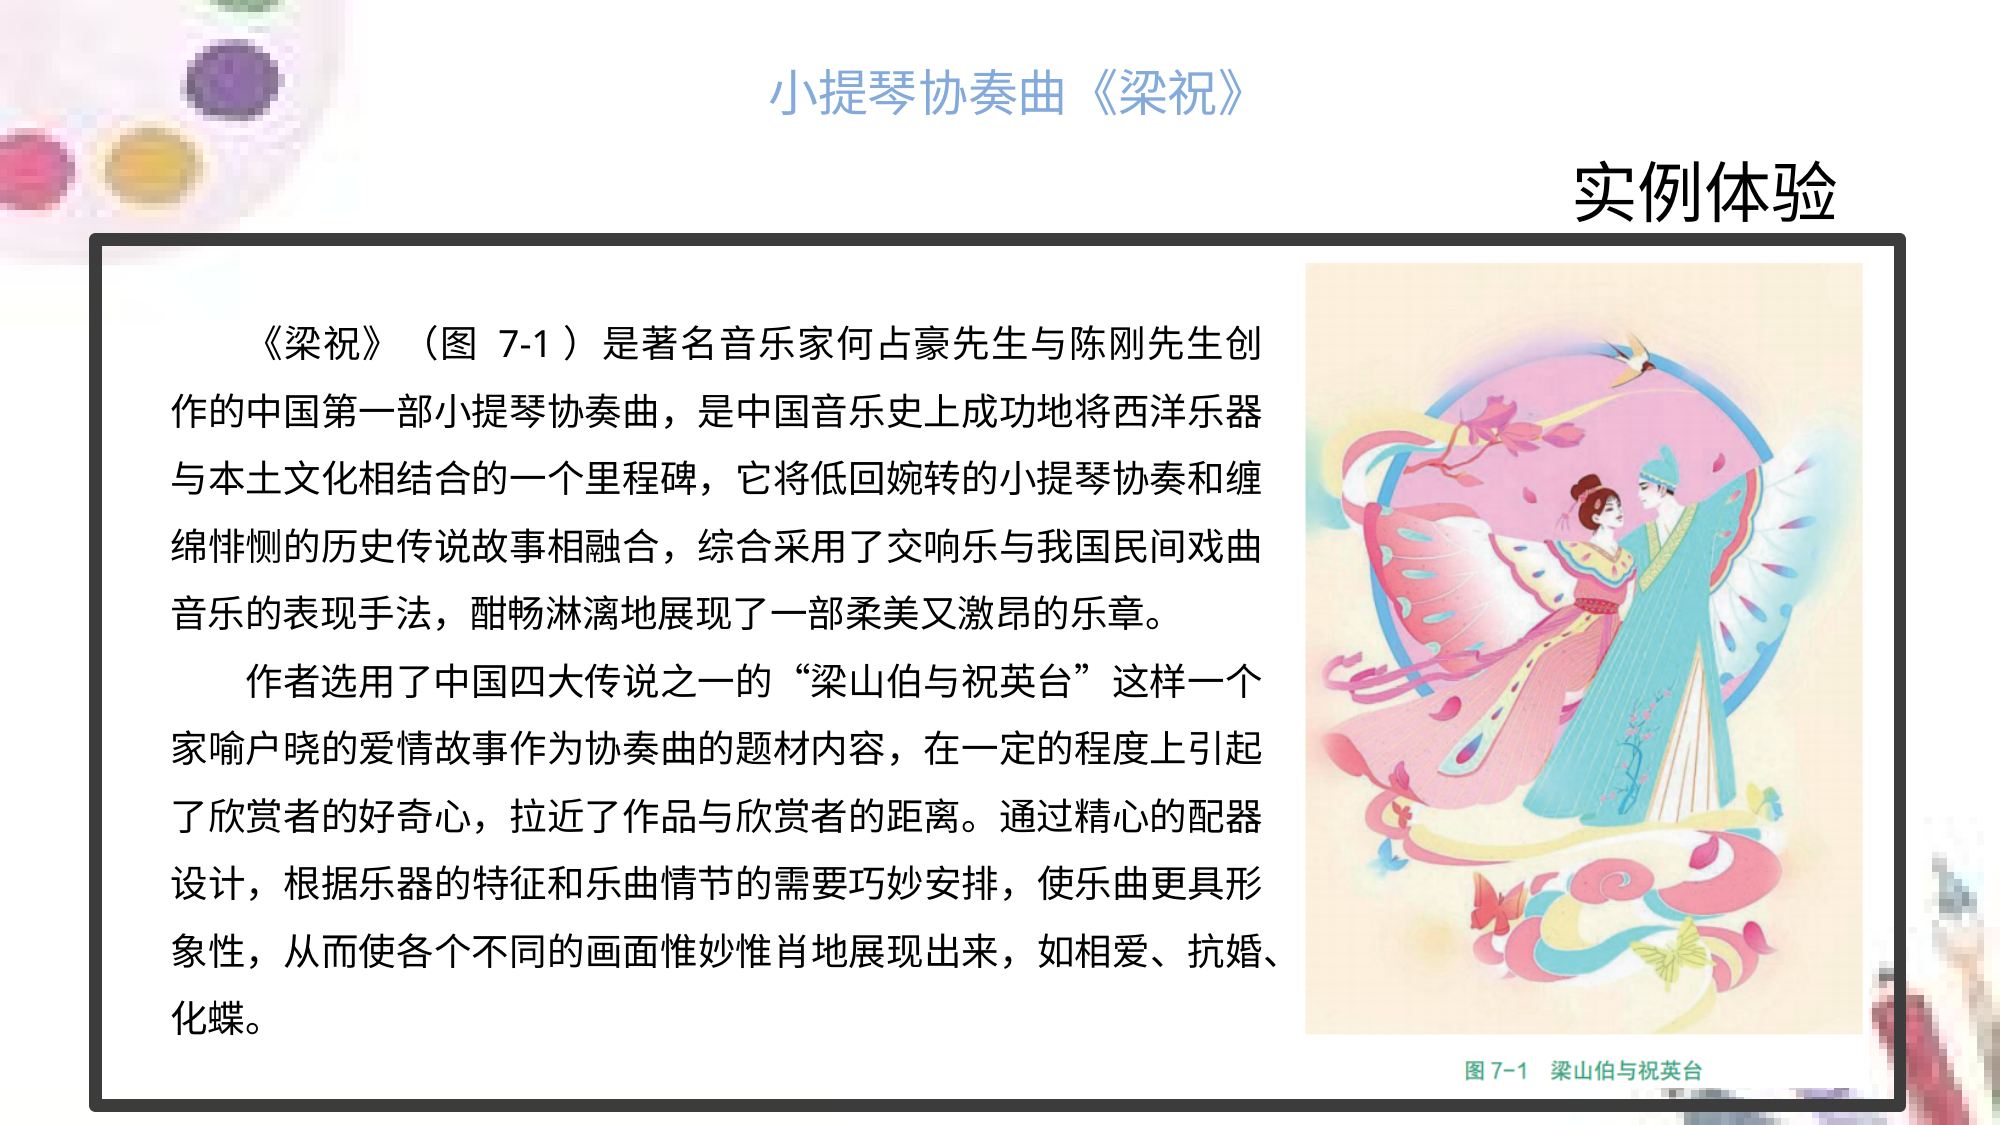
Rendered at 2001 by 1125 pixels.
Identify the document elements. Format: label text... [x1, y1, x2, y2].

text_box 《梁祝》（图 7-1）是著名音乐家何占豪先生与陈刚先生创作的中国第一部小提琴协奏曲，是中国音乐史上成功地将西洋乐器与本土文化相结合的一个里程碑，它将低回婉转的小提琴协奏和缠绵悱恻的历史传说故事相融合，综合采用了交响乐与我国民间戏曲音乐的表现手法，酣畅淋漓地展现了一部柔美又激昂的乐章。 作者选用了中国四大传说之一的“梁山伯与祝英台”这样一个家喻户晓的爱情故事作为协奏曲的题材内容，在一定的程度上引起了欣赏者的好奇心，拉近了作品与欣赏者的距离。通过精心的配器设计，根据乐器的特征和乐曲情节的需要巧妙安排，使乐曲更具形象性，从而使各个不同的画面惟妙惟肖地展现出来，如相爱、抗婚、化蝶。 [155, 290, 1278, 1048]
picture [0, 0, 2000, 1125]
text_box 实例体验 [1556, 143, 1900, 239]
text_box [93, 237, 1902, 1108]
text_box 小提琴协奏曲《梁祝》 [571, 53, 1466, 129]
